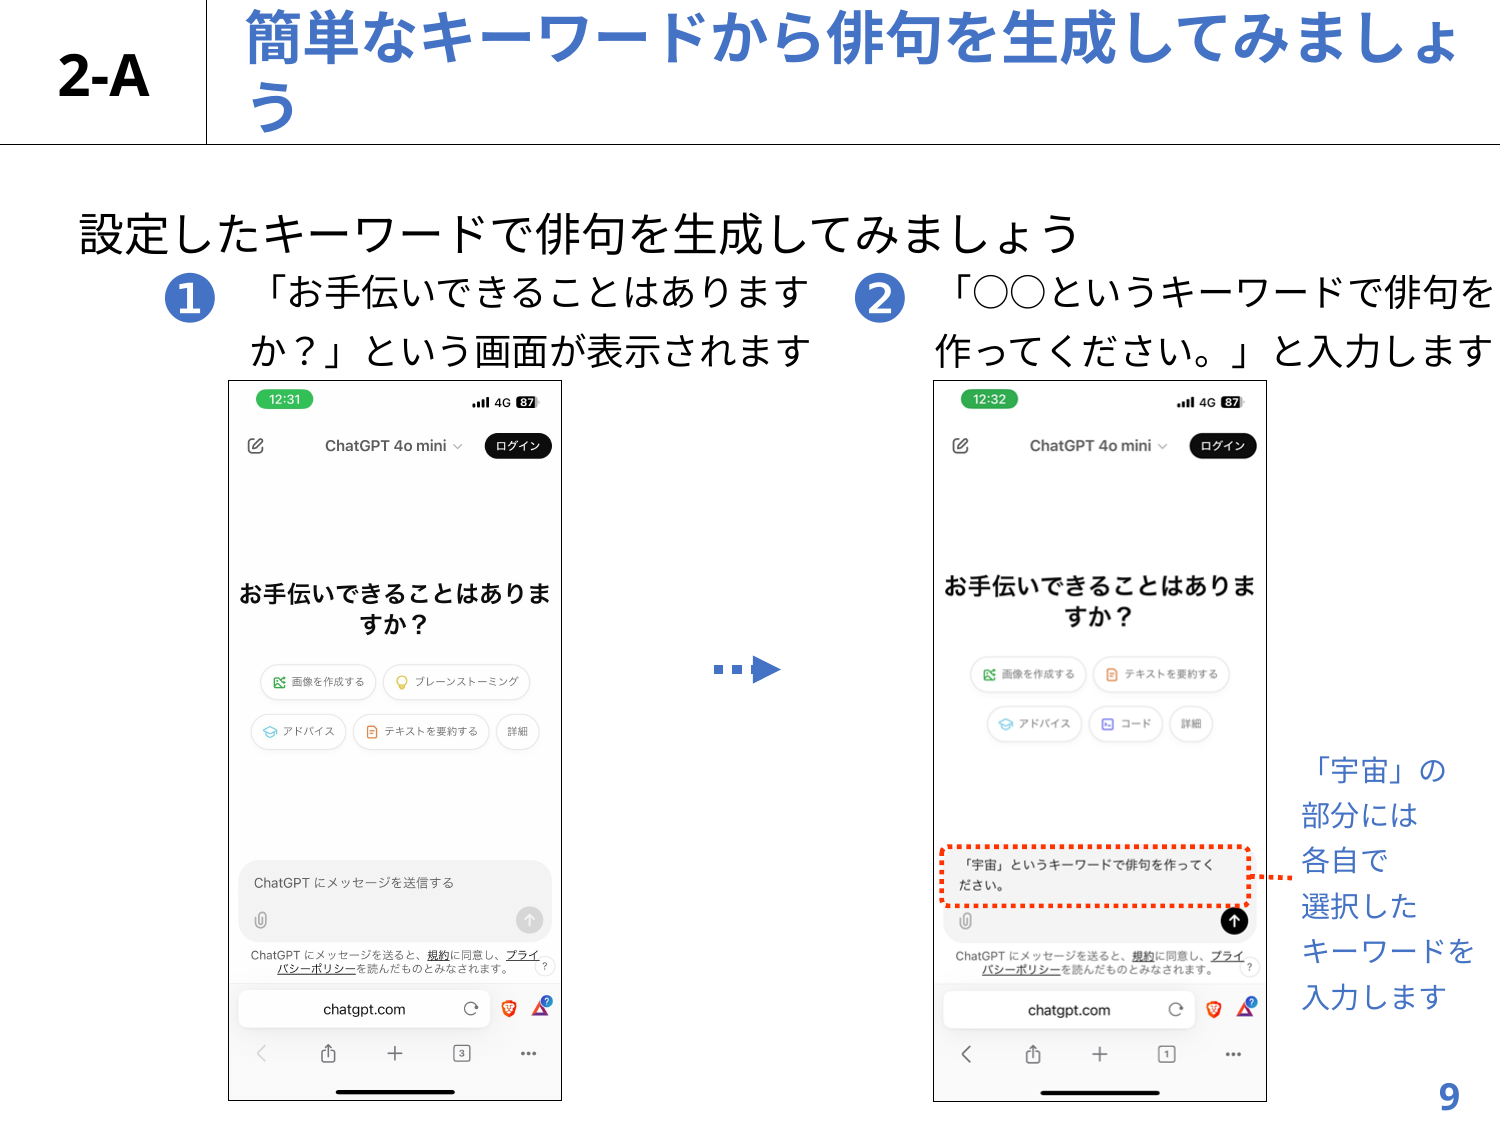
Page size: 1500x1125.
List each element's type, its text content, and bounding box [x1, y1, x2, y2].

text_box 9 [1402, 1065, 1497, 1125]
text_box ❶ [145, 248, 223, 343]
text_box 「宇宙」の 部分には 各自で 選択した キーワードを 入力します [1291, 724, 1492, 1032]
picture [228, 380, 562, 1101]
text_box 設定したキーワードで俳句を生成してみましょう [63, 181, 1437, 254]
text_box ❷ [835, 248, 919, 343]
picture [933, 380, 1267, 1102]
text_box 「お手伝いできることはありますか？」という画面が表示されます [234, 248, 836, 381]
text_box 簡単なキーワードから俳句を生成してみましょう [230, 0, 1500, 158]
title 2-A [0, 0, 207, 147]
text_box 「○○というキーワードで俳句を作ってください。」と入力します [919, 248, 1500, 380]
